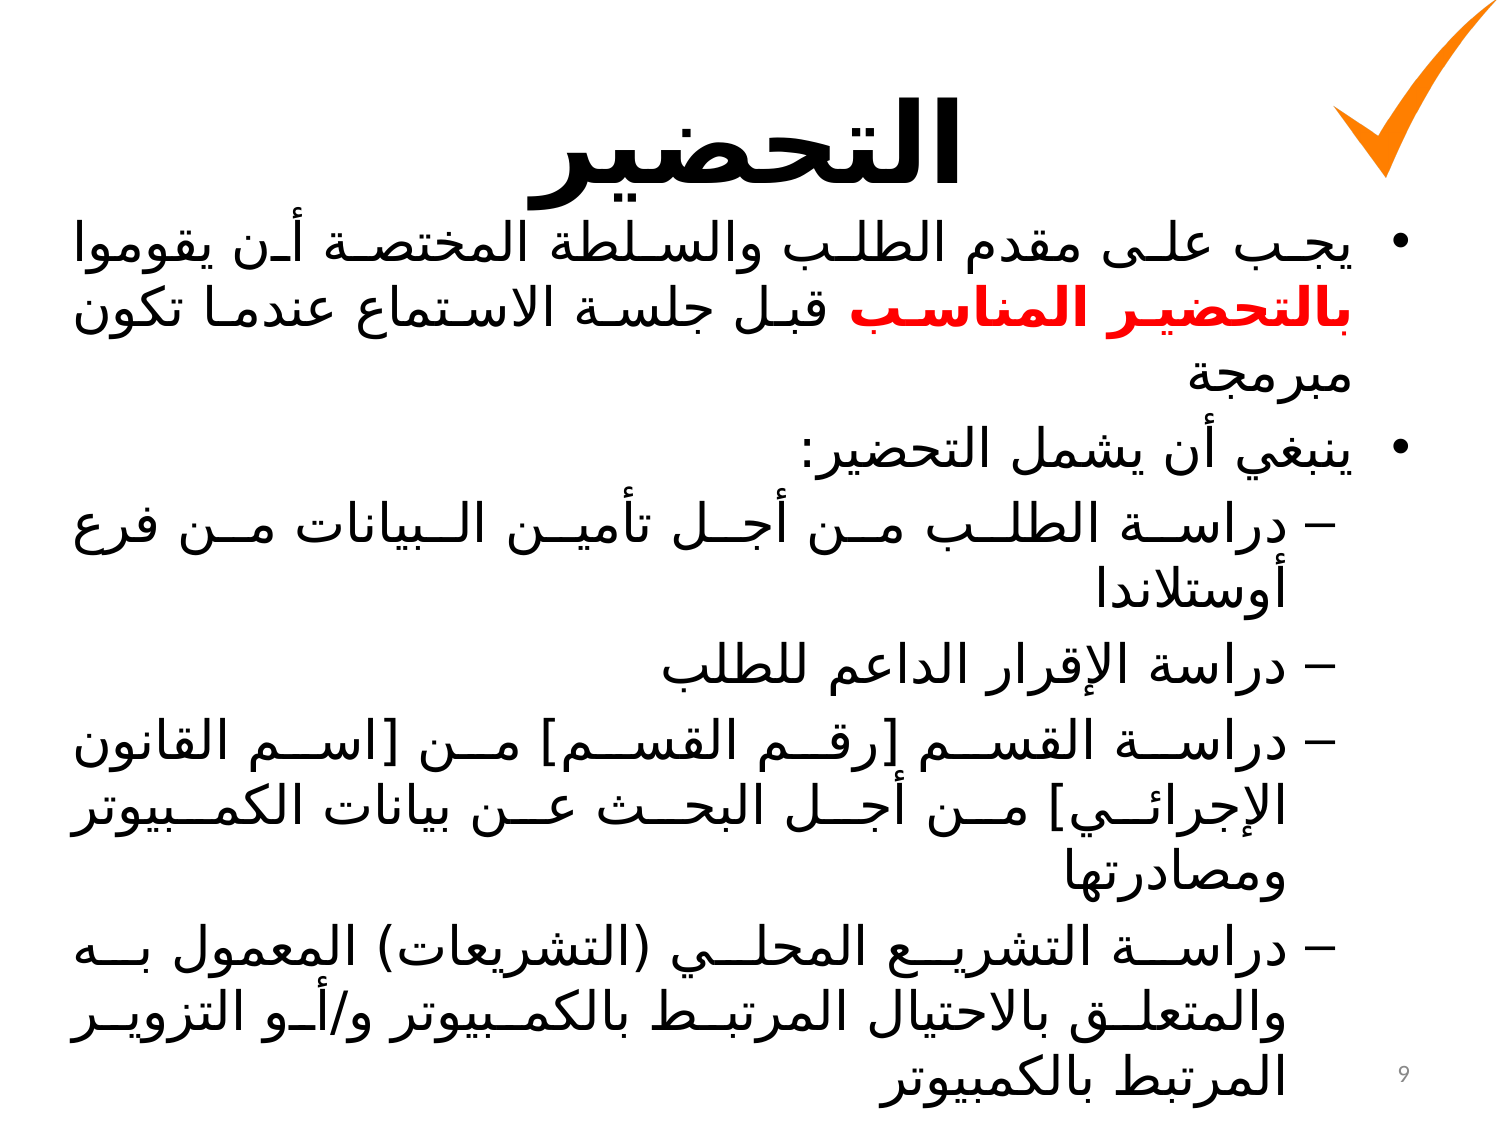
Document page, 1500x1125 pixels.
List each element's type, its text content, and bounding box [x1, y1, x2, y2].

text_box يجب على مقدم الطلب والسلطة المختصة أن يقوموا بالتحضير المناسب قبل جلسة الاستماع عندما تكون مبرمجة ينبغي أن يشمل التحضير: دراسة الطلب من أجل تأمين البيانات من فرع أوستلاندا دراسة الإقرار الداعم للطلب دراسة القسم [رقم القسم] من [اسم القانون الإجرائي] من أجل البحث عن بيانات الكمبيوتر ومصادرتها دراسة التشريع المحلي (التشريعات) المعمول به والمتعلق بالاحتيال المرتبط بالكمبيوتر و/أو التزوير المرتبط بالكمبيوتر [57, 200, 1425, 1076]
picture [1333, 0, 1499, 178]
slide_number 9 [1074, 1042, 1425, 1103]
title التحضير [75, 45, 1425, 233]
